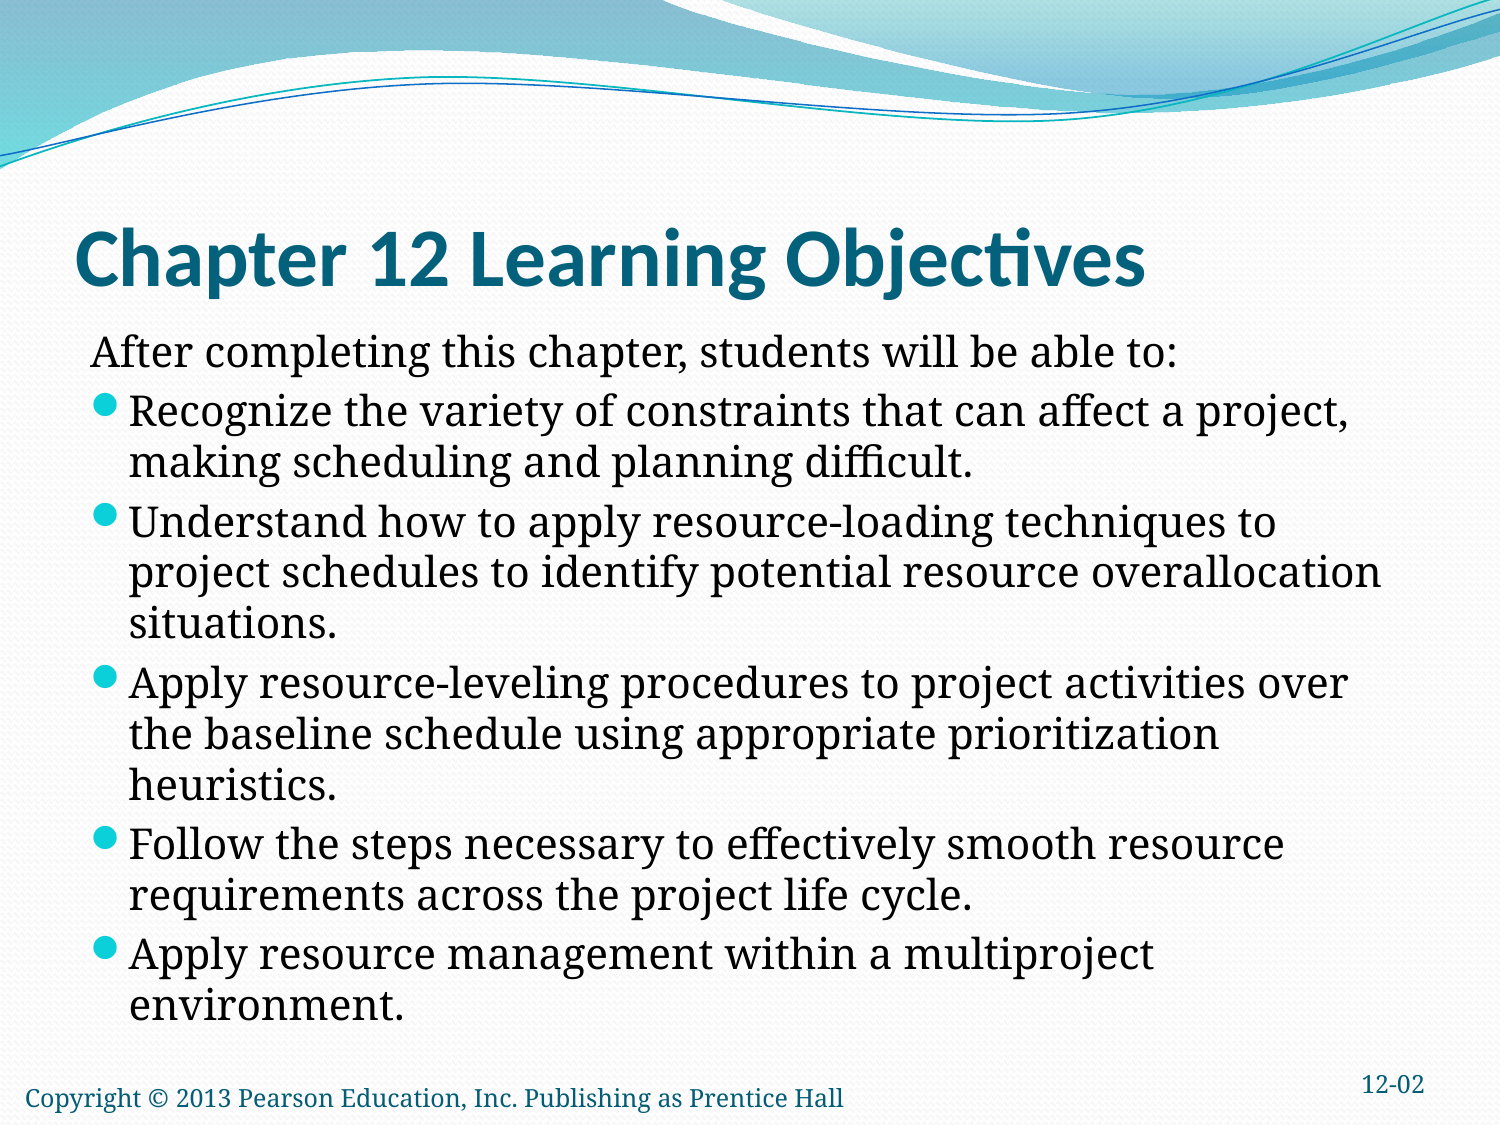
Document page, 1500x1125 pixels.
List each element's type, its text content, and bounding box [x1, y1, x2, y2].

slide_number 12-02 [1299, 1042, 1425, 1103]
title Chapter 12 Learning Objectives [74, 115, 1426, 304]
list After completing this chapter, students will be able to: Recognize the variety of constraints that can affect a project, making scheduling and planning difficult. Understand how to apply resource-loading techniques to project schedules to identify potential resource overallocation situations. Apply resource-leveling procedures to project activities over the baseline schedule using appropriate prioritization heuristics. Follow the steps necessary to effectively smooth resource requirements across the project life cycle. Apply resource management within a multiproject environment. [74, 317, 1426, 1038]
